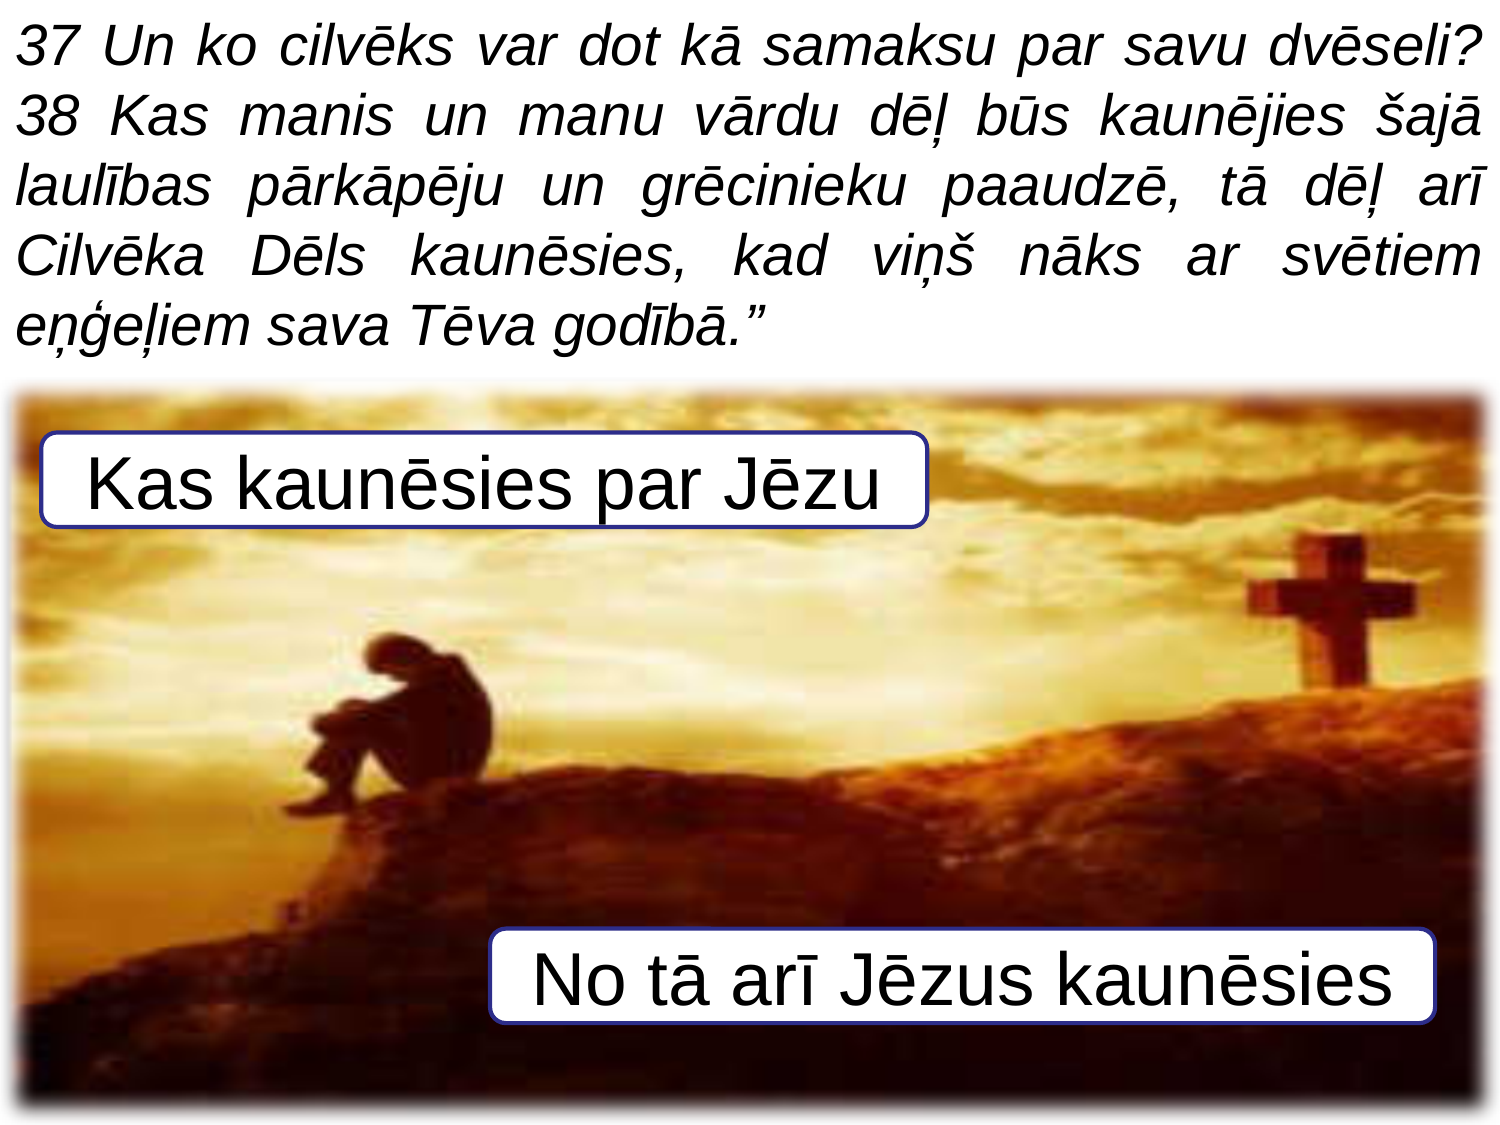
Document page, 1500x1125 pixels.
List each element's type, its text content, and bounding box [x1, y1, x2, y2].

picture [0, 377, 1500, 1125]
list 37 Un ko cilvēks var dot kā samaksu par savu dvēseli? 38 Kas manis un manu vārdu dēļ būs kaunējies šajā laulības pārkāpēju un grēcinieku paaudzē, tā dēļ arī Cilvēka Dēls kaunēsies, kad viņš nāks ar svētiem eņģeļiem sava Tēva godībā.” [0, 0, 1500, 178]
